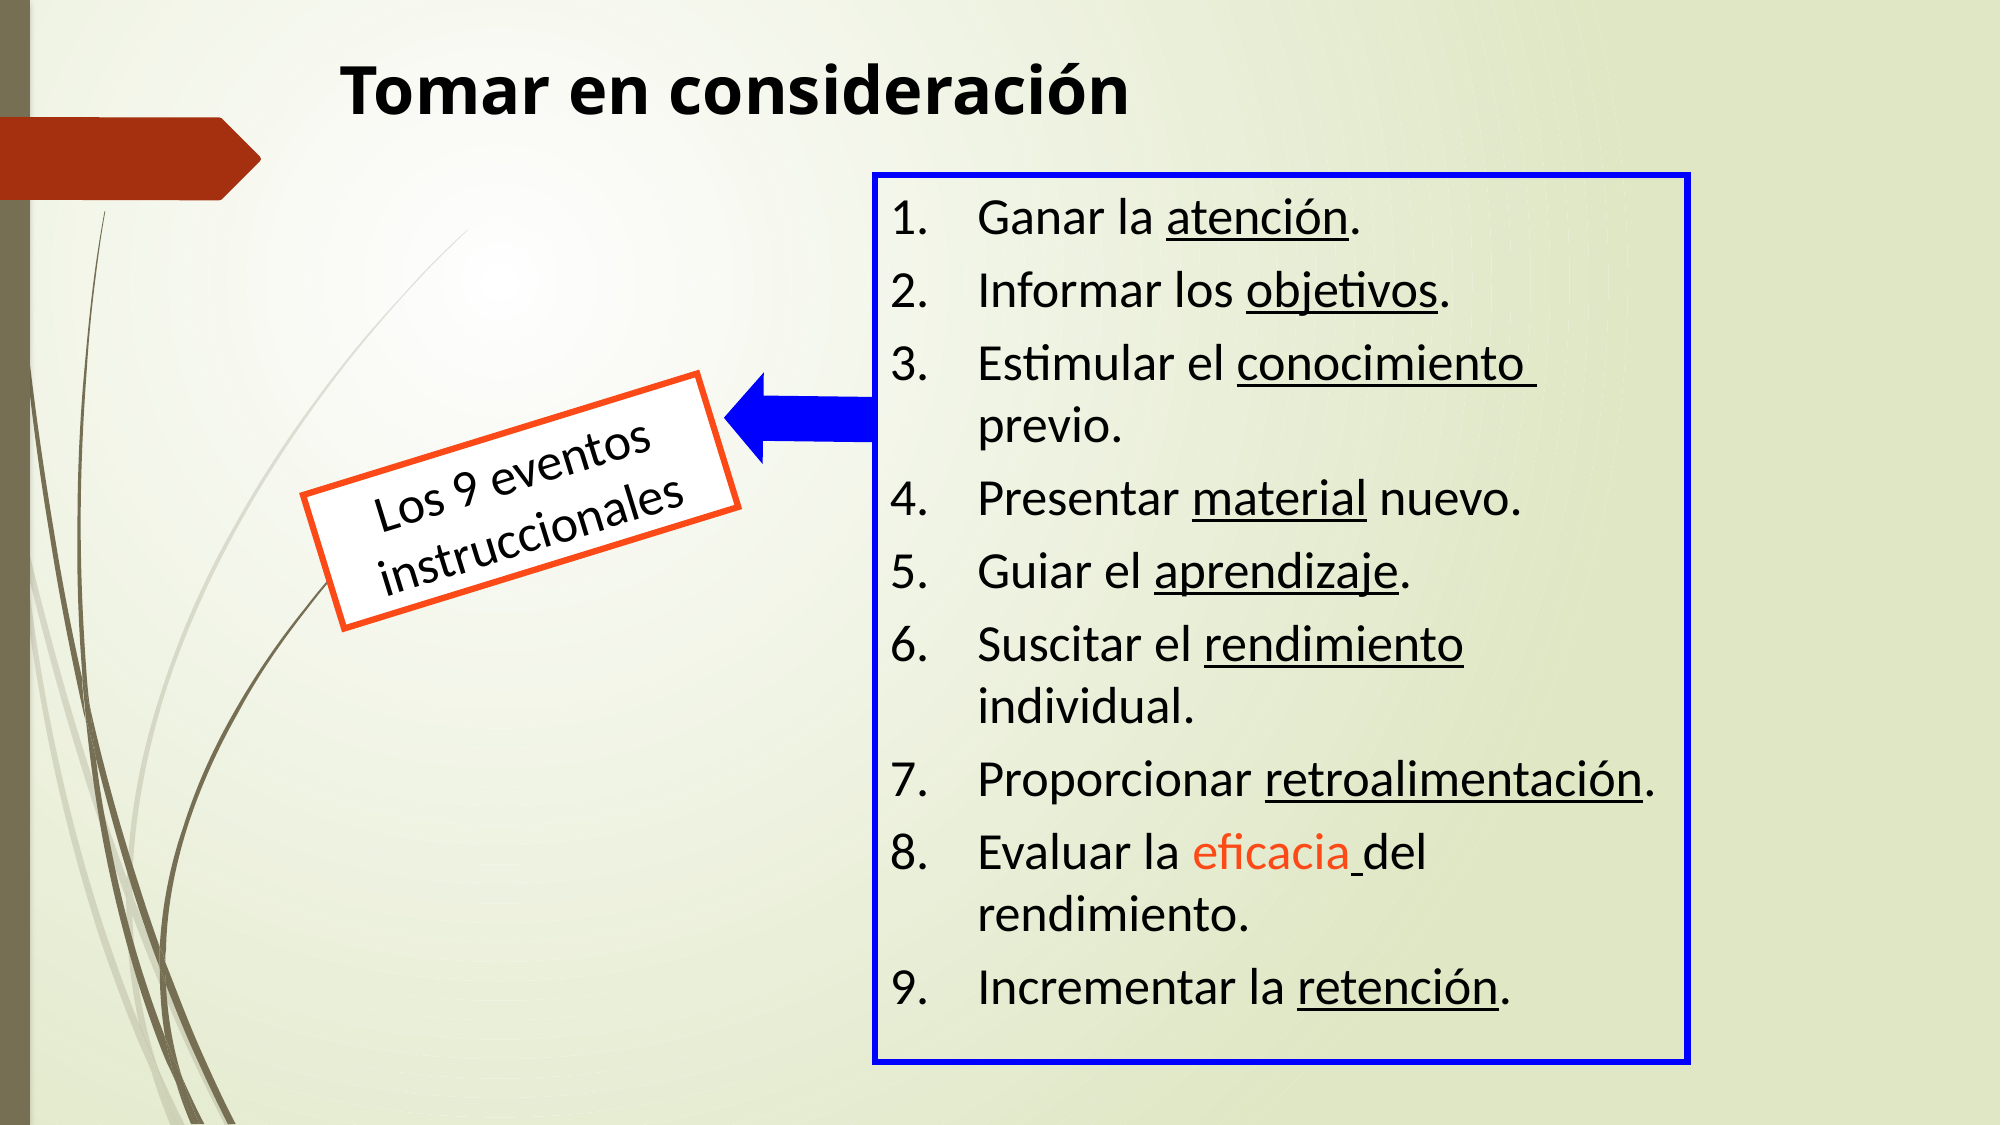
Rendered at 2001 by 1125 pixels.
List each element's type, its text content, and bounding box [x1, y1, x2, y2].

title Tomar en consideración [324, 40, 1675, 168]
text_box Ganar la atención. Informar los objetivos. Estimular el conocimiento previo. Presentar material nuevo. Guiar el aprendizaje. Suscitar el rendimiento individual. Proporcionar retroalimentación. Evaluar la eficacia del rendimiento. Incrementar la retención. [874, 174, 1688, 1063]
text_box Los 9 eventos instruccionales [303, 373, 739, 629]
text_box [724, 374, 876, 462]
